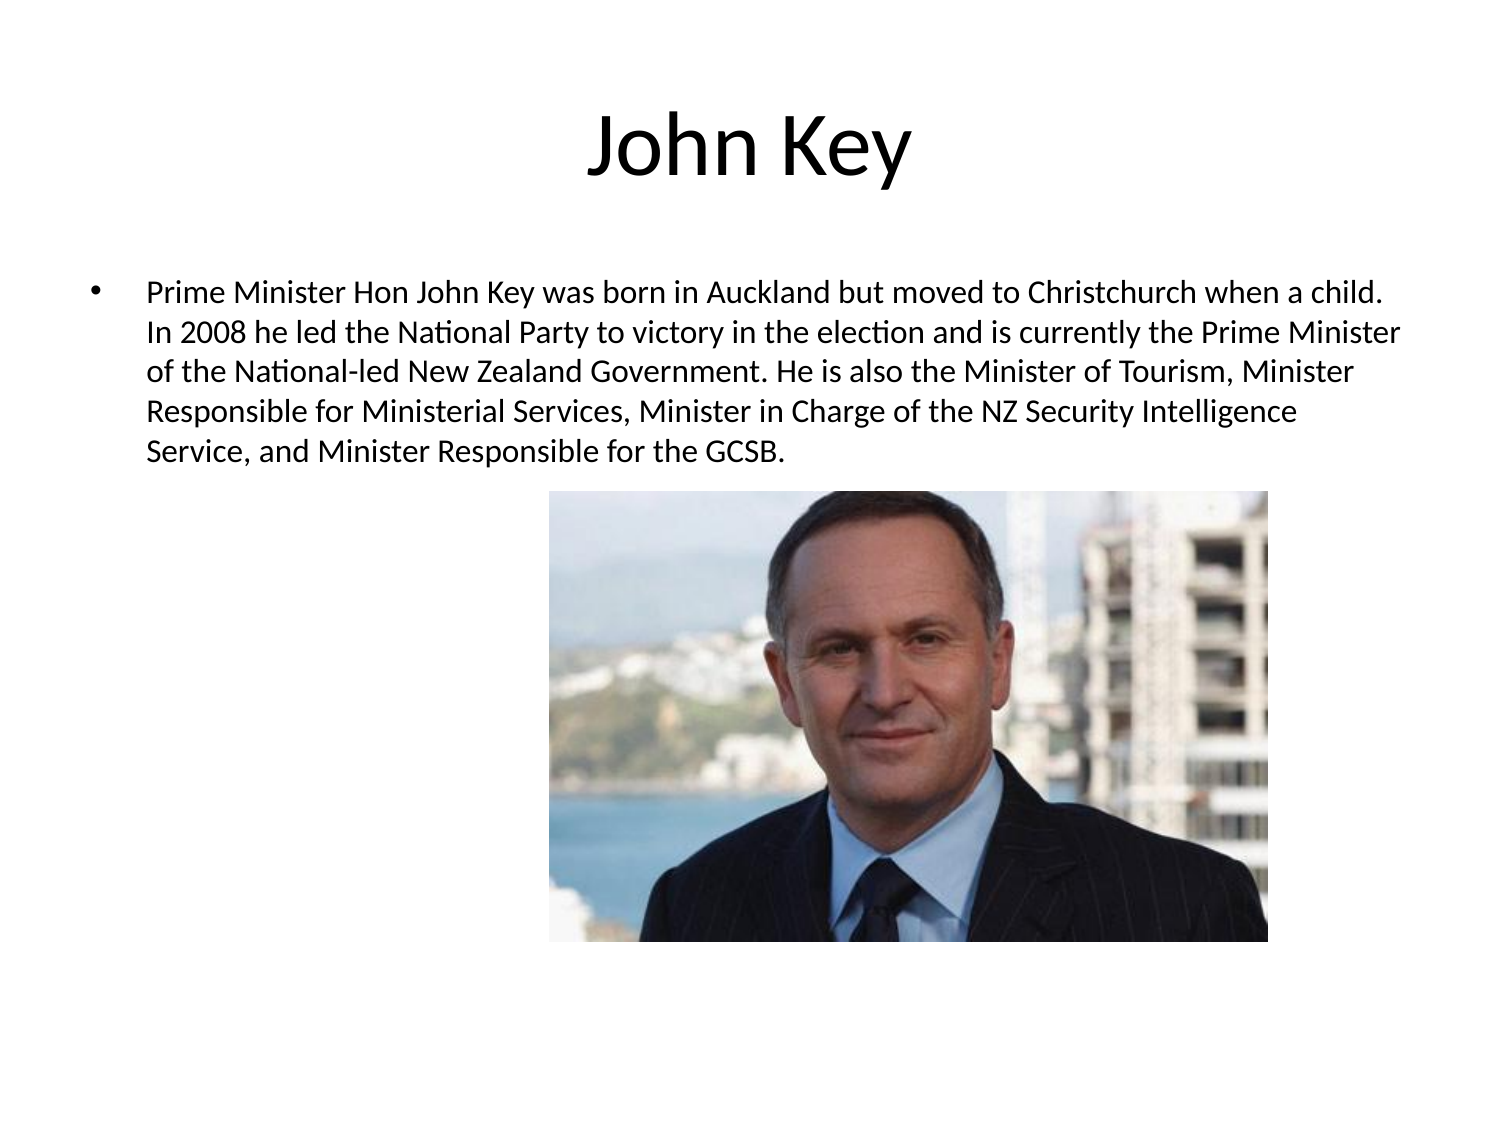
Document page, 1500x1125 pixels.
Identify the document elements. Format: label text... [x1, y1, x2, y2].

picture [548, 491, 1269, 942]
list Prime Minister Hon John Key was born in Auckland but moved to Christchurch when a child. In 2008 he led the National Party to victory in the election and is currently the Prime Minister of the National-led New Zealand Government. He is also the Minister of Tourism, Minister Responsible for Ministerial Services, Minister in Charge of the NZ Security Intelligence Service, and Minister Responsible for the GCSB. [75, 262, 1425, 1005]
title John Key [75, 45, 1425, 233]
